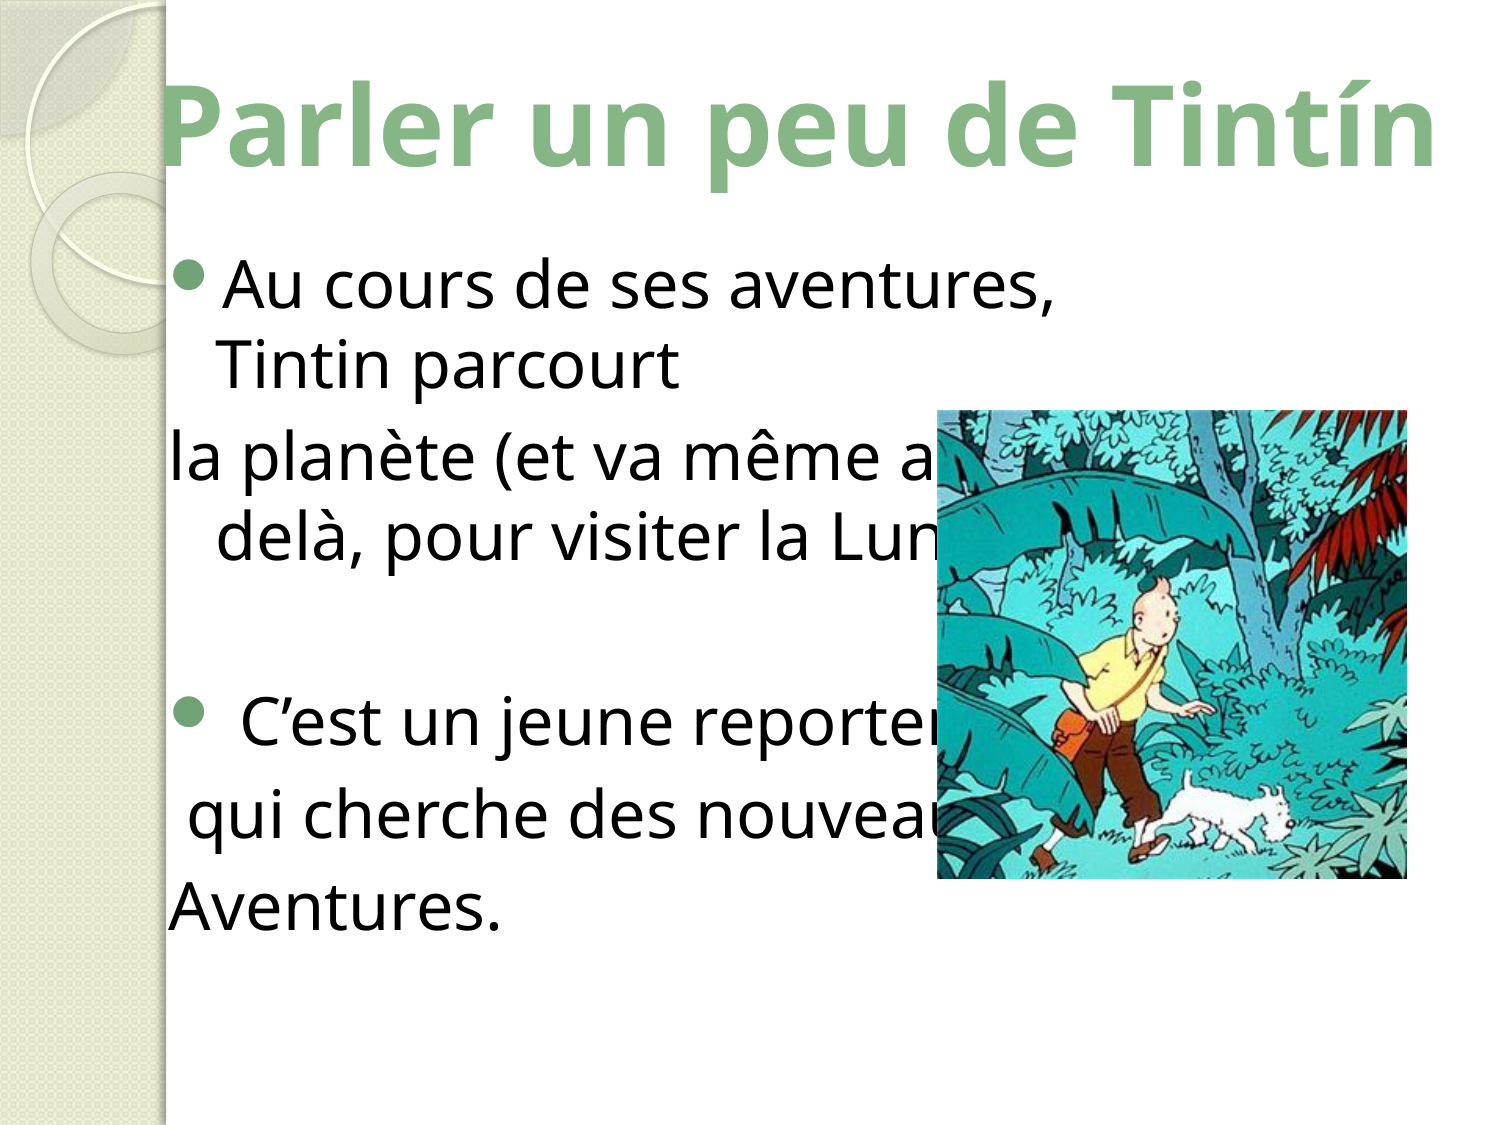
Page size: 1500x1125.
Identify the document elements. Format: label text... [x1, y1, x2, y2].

text_box Parler un peu de Tintín [139, 46, 1457, 197]
list Au cours de ses aventures, Tintin parcourt la planète (et va même au-delà, pour visiter la Lune.) C’est un jeune reporter qui cherche des nouveaux Aventures. [140, 234, 1371, 1022]
picture [937, 409, 1407, 880]
